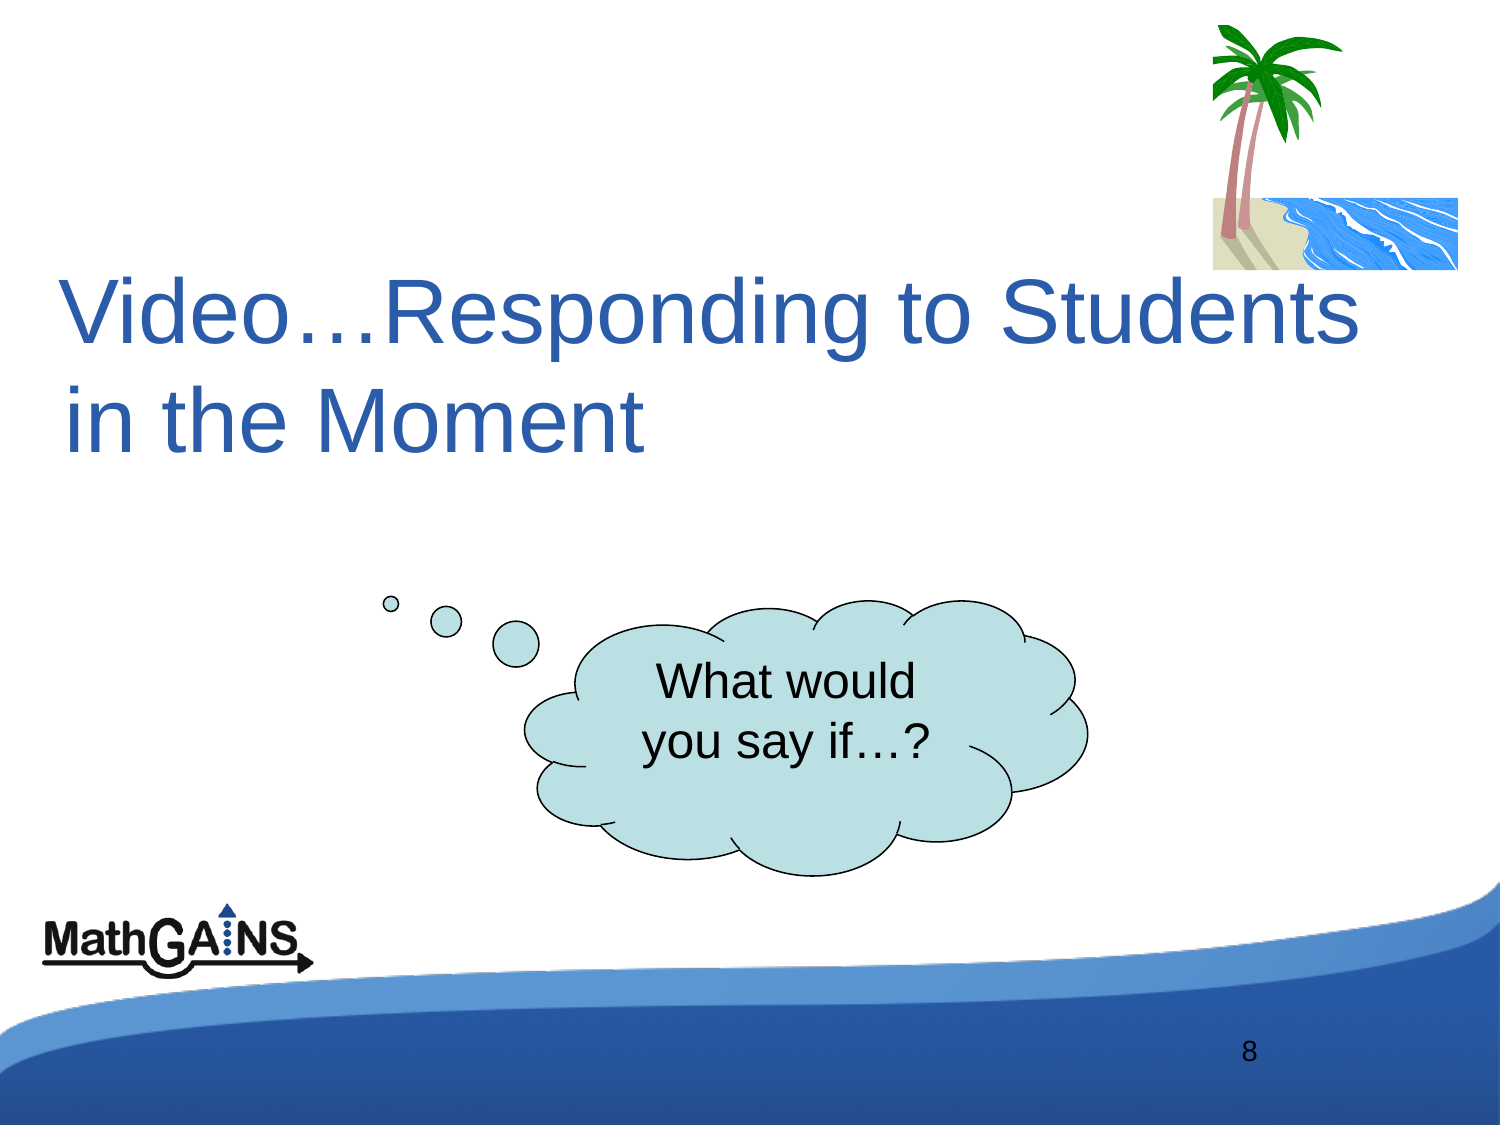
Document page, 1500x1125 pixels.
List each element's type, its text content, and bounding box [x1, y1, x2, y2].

text_box 8 [1224, 1024, 1276, 1075]
text_box What would you say if…? [493, 621, 539, 668]
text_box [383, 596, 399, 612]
picture [1212, 24, 1459, 271]
title Video…Responding to Students in the Moment [49, 236, 1401, 486]
text_box What would you say if…? [524, 600, 1088, 877]
picture [0, 878, 1500, 1125]
text_box What would you say if…? [430, 606, 462, 637]
